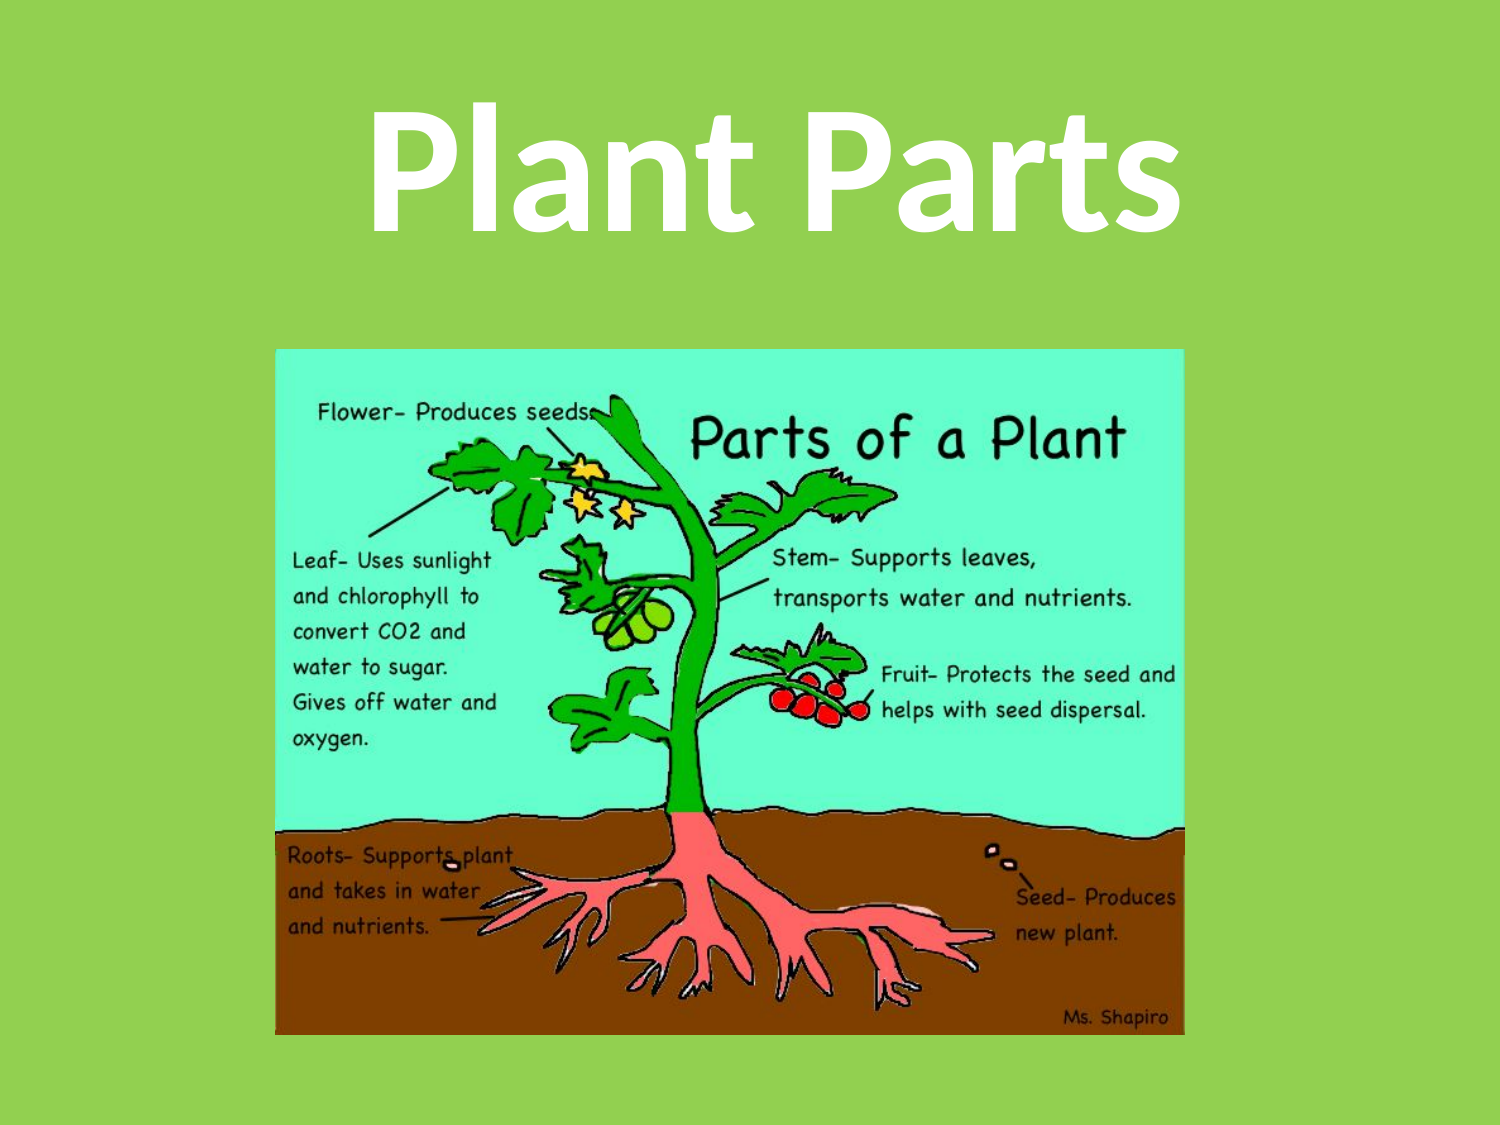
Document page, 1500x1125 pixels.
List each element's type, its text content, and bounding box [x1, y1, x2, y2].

picture [274, 349, 1185, 1035]
title Plant Parts [137, 37, 1413, 279]
